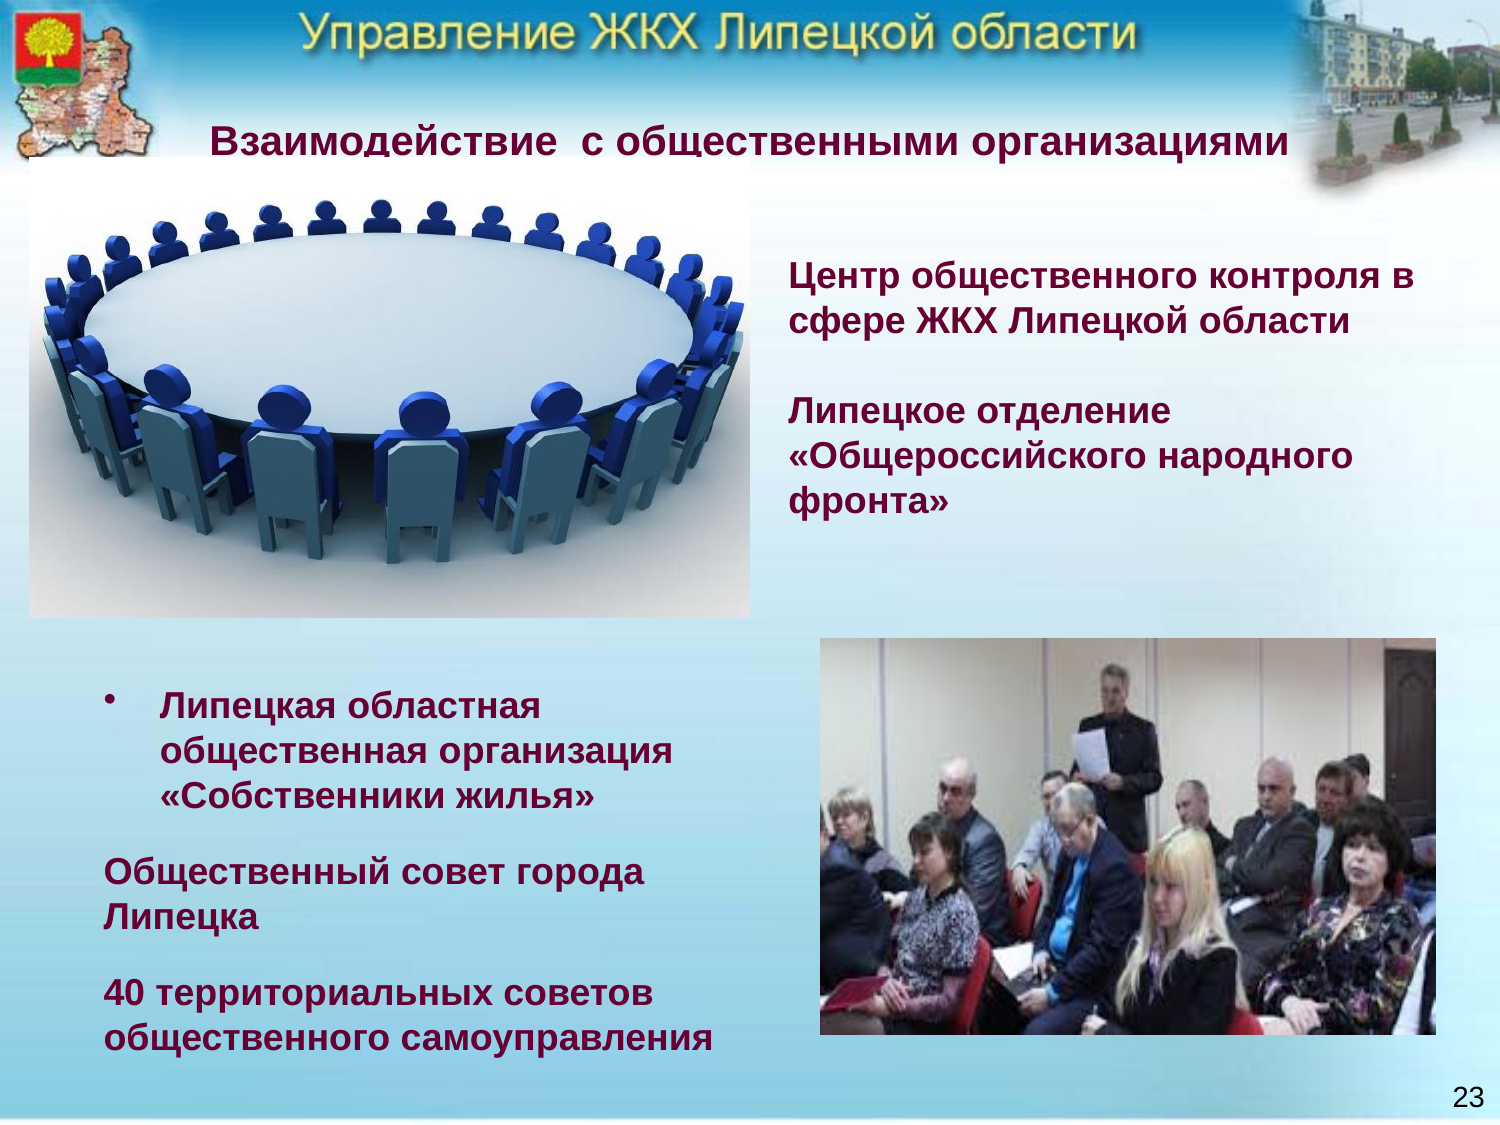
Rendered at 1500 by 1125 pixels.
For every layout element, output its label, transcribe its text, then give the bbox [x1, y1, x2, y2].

picture [0, 0, 1500, 1125]
title Взаимодействие с общественными организациями [75, 45, 1425, 233]
slide_number 23 [1149, 1070, 1500, 1125]
list Липецкая областная общественная организация «Собственники жилья» Общественный совет города Липецка 40 территориальных советов общественного самоуправления [88, 625, 750, 1083]
text_box Центр общественного контроля в сфере ЖКХ Липецкой области Липецкое отделение «Общероссийского народного фронта» [773, 243, 1471, 529]
